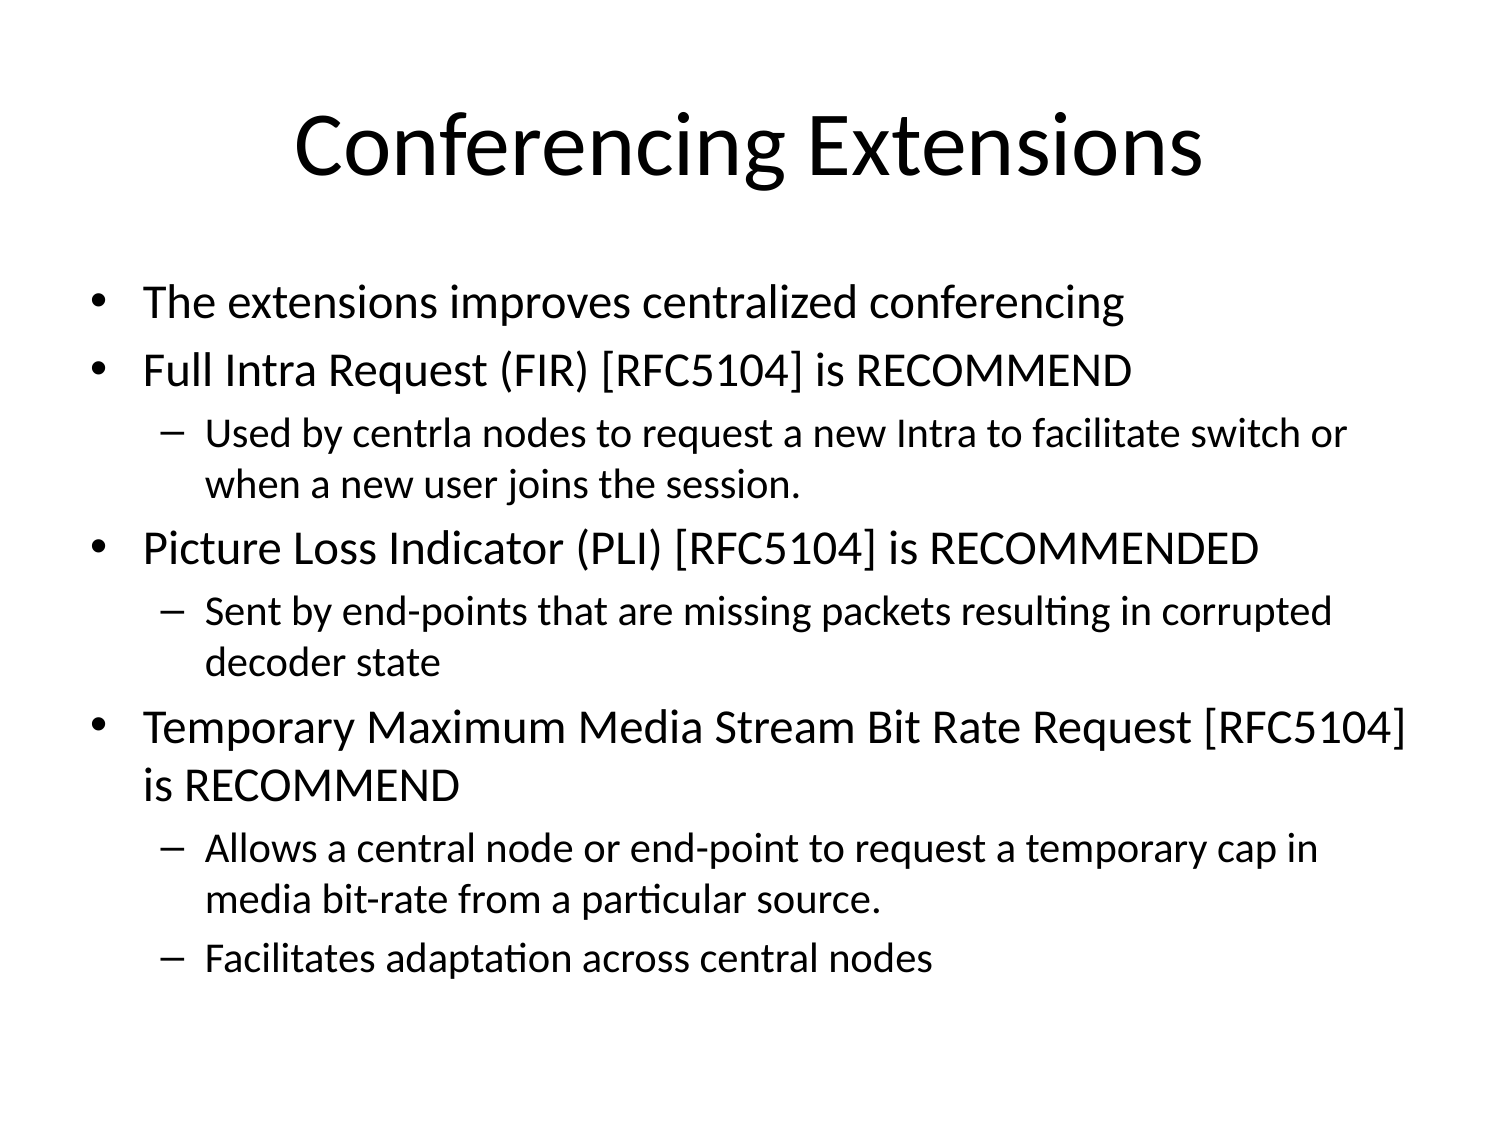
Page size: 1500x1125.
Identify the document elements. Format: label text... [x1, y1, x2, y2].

list The extensions improves centralized conferencing Full Intra Request (FIR) [RFC5104] is RECOMMEND Used by centrla nodes to request a new Intra to facilitate switch or when a new user joins the session. Picture Loss Indicator (PLI) [RFC5104] is RECOMMENDED Sent by end-points that are missing packets resulting in corrupted decoder state Temporary Maximum Media Stream Bit Rate Request [RFC5104] is RECOMMEND Allows a central node or end-point to request a temporary cap in media bit-rate from a particular source. Facilitates adaptation across central nodes [75, 262, 1425, 1005]
title Conferencing Extensions [75, 45, 1425, 233]
